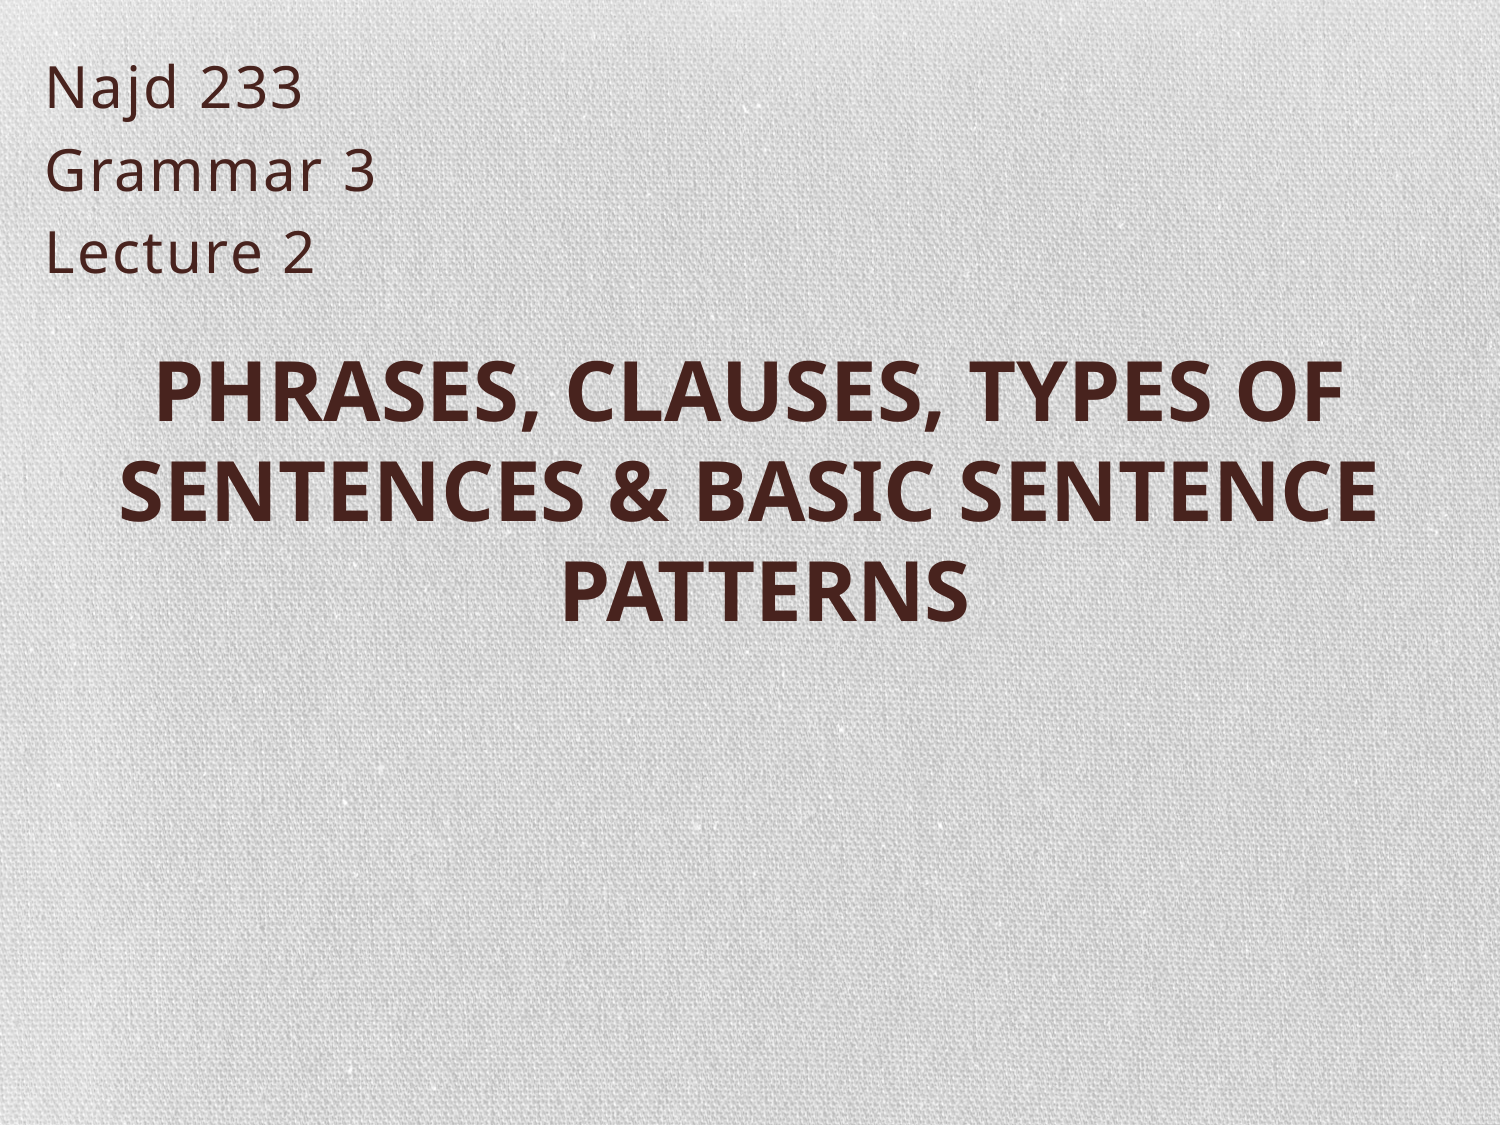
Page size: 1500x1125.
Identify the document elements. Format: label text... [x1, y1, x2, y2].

subtitle Najd 233 Grammar 3 Lecture 2 [29, 42, 420, 291]
title Phrases, Clauses, Types of Sentences & basic sentence Patterns [41, 338, 1459, 646]
